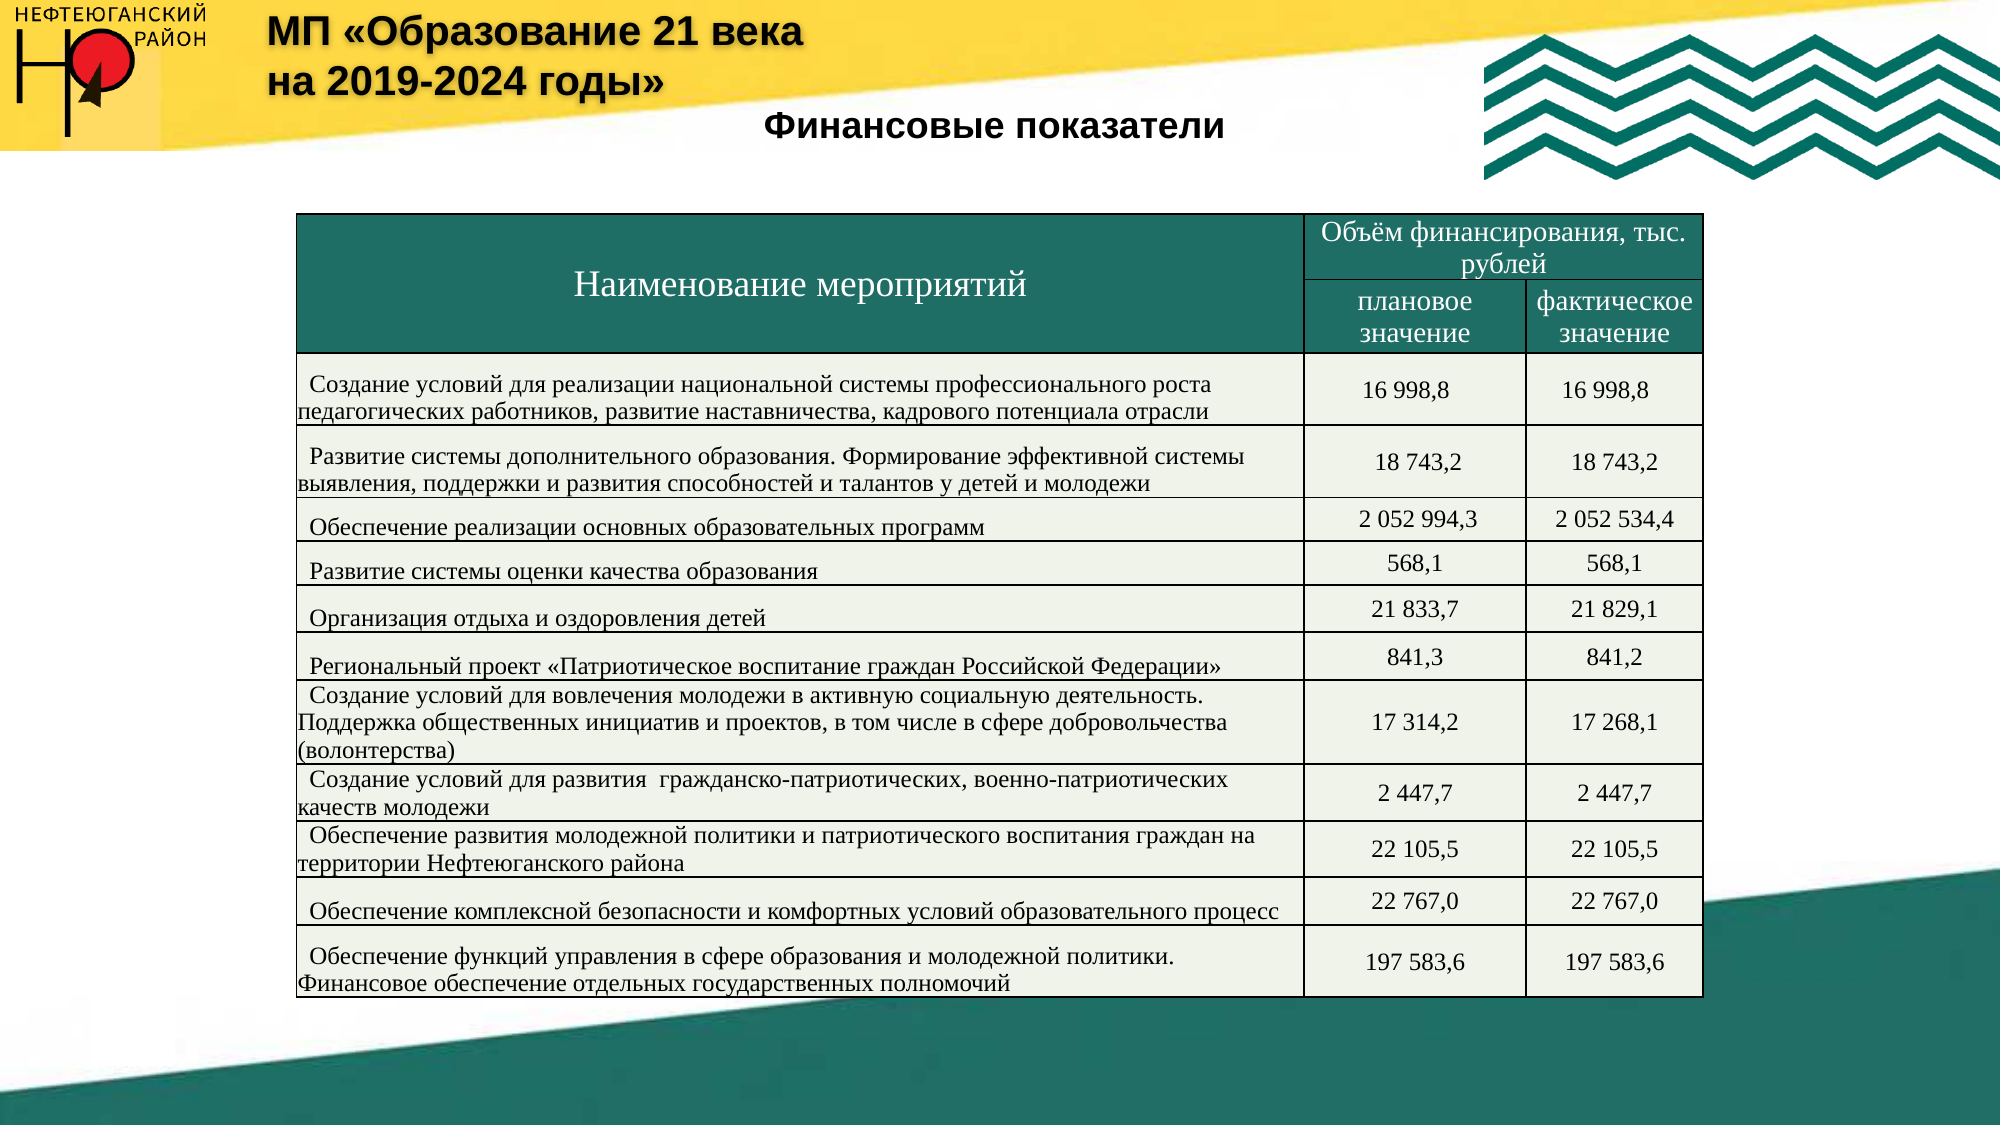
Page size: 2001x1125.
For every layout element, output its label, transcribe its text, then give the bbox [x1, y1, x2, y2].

table_cell 21 829,1 [1527, 586, 1702, 631]
table_cell 2 052 534,4 [1527, 498, 1702, 540]
table_cell 568,1 [1305, 542, 1525, 584]
table_cell 841,3 [1305, 633, 1525, 679]
table_cell 18 743,2 [1305, 426, 1525, 497]
table_cell Обеспечение реализации основных образовательных программ [297, 498, 1303, 540]
table_cell 17 268,1 [1527, 681, 1702, 725]
table_cell Создание условий для вовлечения молодежи в активную социальную деятельность. Поддержка общественных инициатив и проектов, в том числе в сфере добровольчества (волонтерства) [297, 681, 1303, 725]
picture [0, 0, 2000, 180]
table_header Наименование мероприятий [297, 215, 1303, 352]
table_header Объём финансирования, тыс. рублей [1305, 215, 1702, 279]
table_cell плановое значение [1305, 280, 1525, 352]
table_cell Развитие системы дополнительного образования. Формирование эффективной системы выявления, поддержки и развития способностей и талантов у детей и молодежи [297, 426, 1303, 497]
table_cell фактическое значение [1527, 280, 1702, 352]
table_cell 841,2 [1527, 633, 1702, 679]
table_cell 16 998,8 [1527, 354, 1702, 424]
table_cell 18 743,2 [1527, 426, 1702, 497]
table_cell Организация отдыха и оздоровления детей [297, 586, 1303, 631]
table_cell 568,1 [1527, 542, 1702, 584]
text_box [0, 727, 2000, 1125]
table_cell 17 314,2 [1305, 681, 1525, 725]
table_cell 21 833,7 [1305, 586, 1525, 631]
table_cell 2 052 994,3 [1305, 498, 1525, 540]
table_cell Региональный проект «Патриотическое воспитание граждан Российской Федерации» [297, 633, 1303, 679]
table_cell 16 998,8 [1305, 354, 1525, 424]
table_cell Развитие системы оценки качества образования [297, 542, 1303, 584]
table_cell Создание условий для реализации национальной системы профессионального роста педагогических работников, развитие наставничества, кадрового потенциала отрасли [297, 354, 1303, 424]
